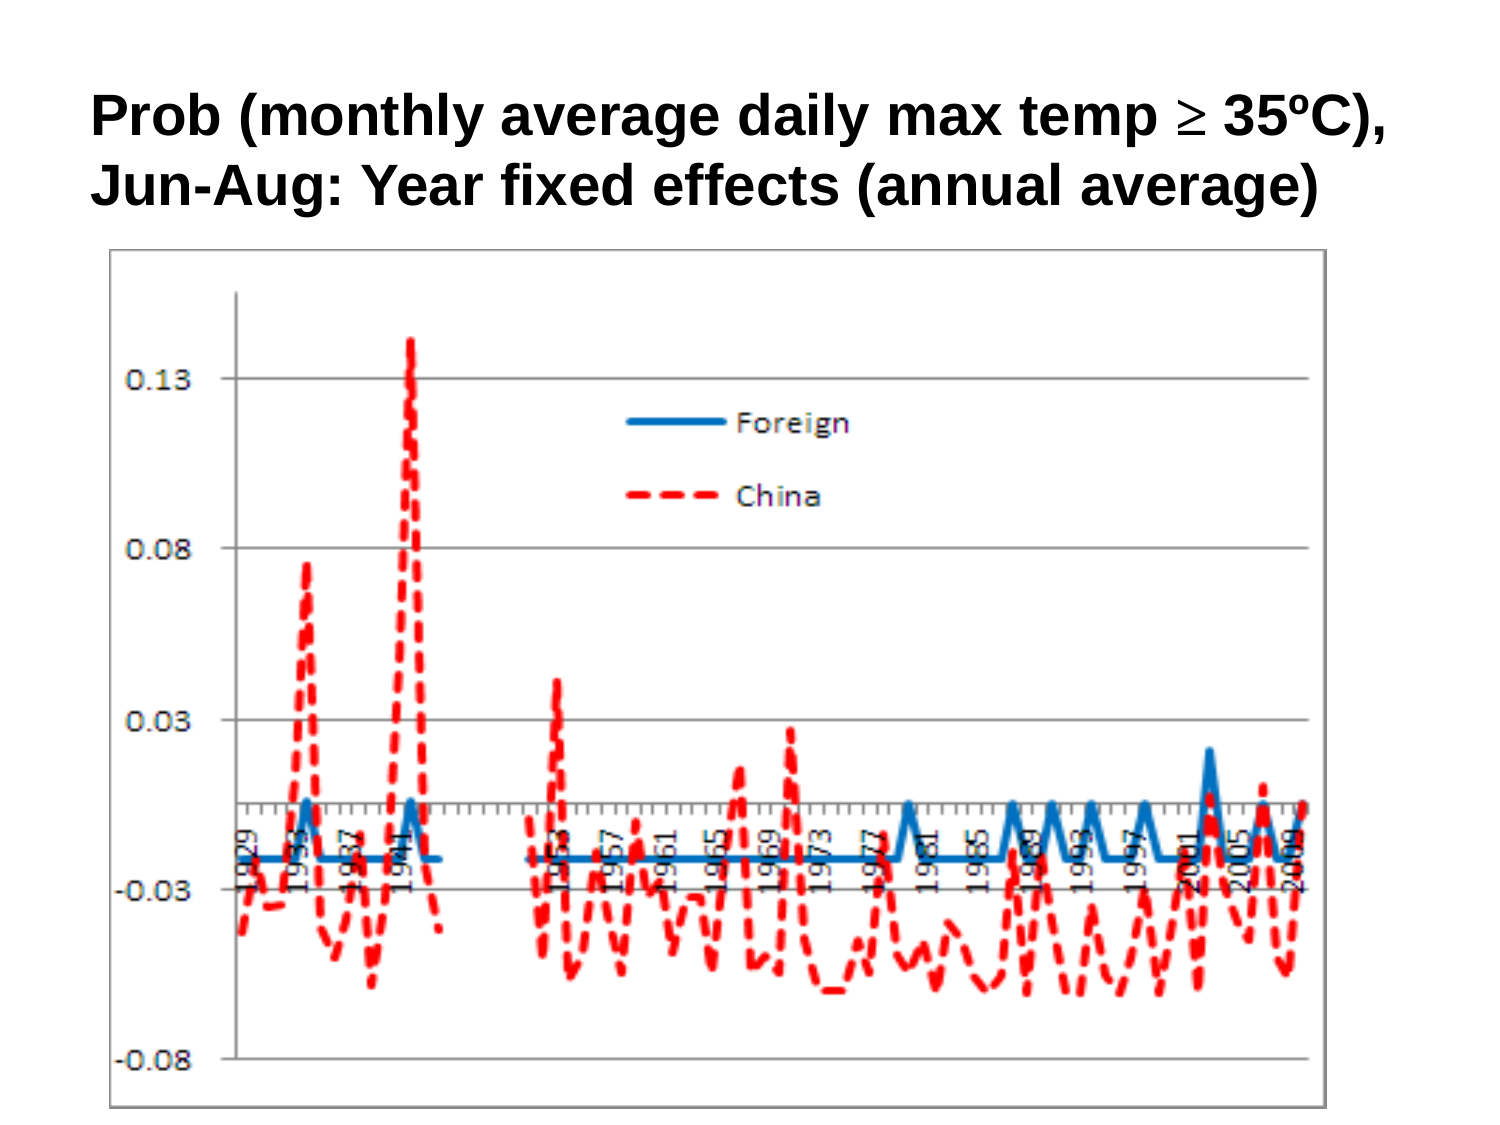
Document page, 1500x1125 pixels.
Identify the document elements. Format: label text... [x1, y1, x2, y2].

picture [109, 249, 1327, 1109]
title Prob (monthly average daily max temp ≥ 35ºC), Jun-Aug: Year fixed effects (annual average) [75, 45, 1425, 233]
